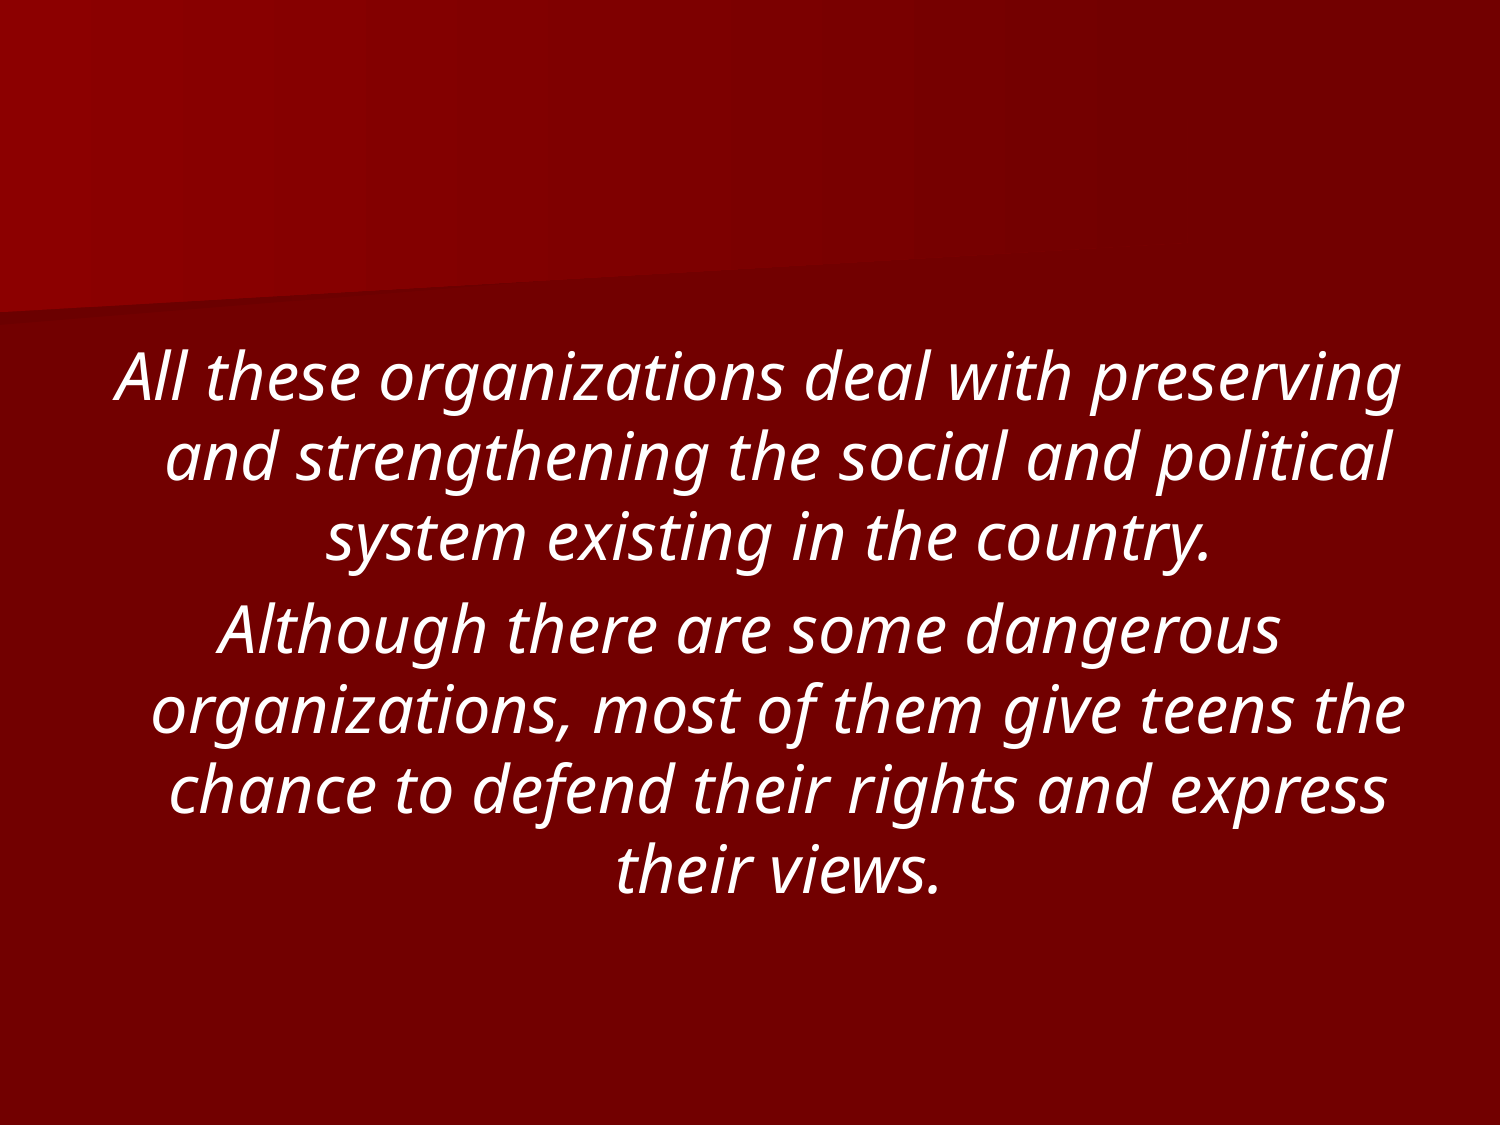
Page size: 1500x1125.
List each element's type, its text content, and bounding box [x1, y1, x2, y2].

list All these organizations deal with preserving and strengthening the social and political system existing in the country. Although there are some dangerous organizations, most of them give teens the chance to defend their rights and express their views. [76, 326, 1428, 847]
